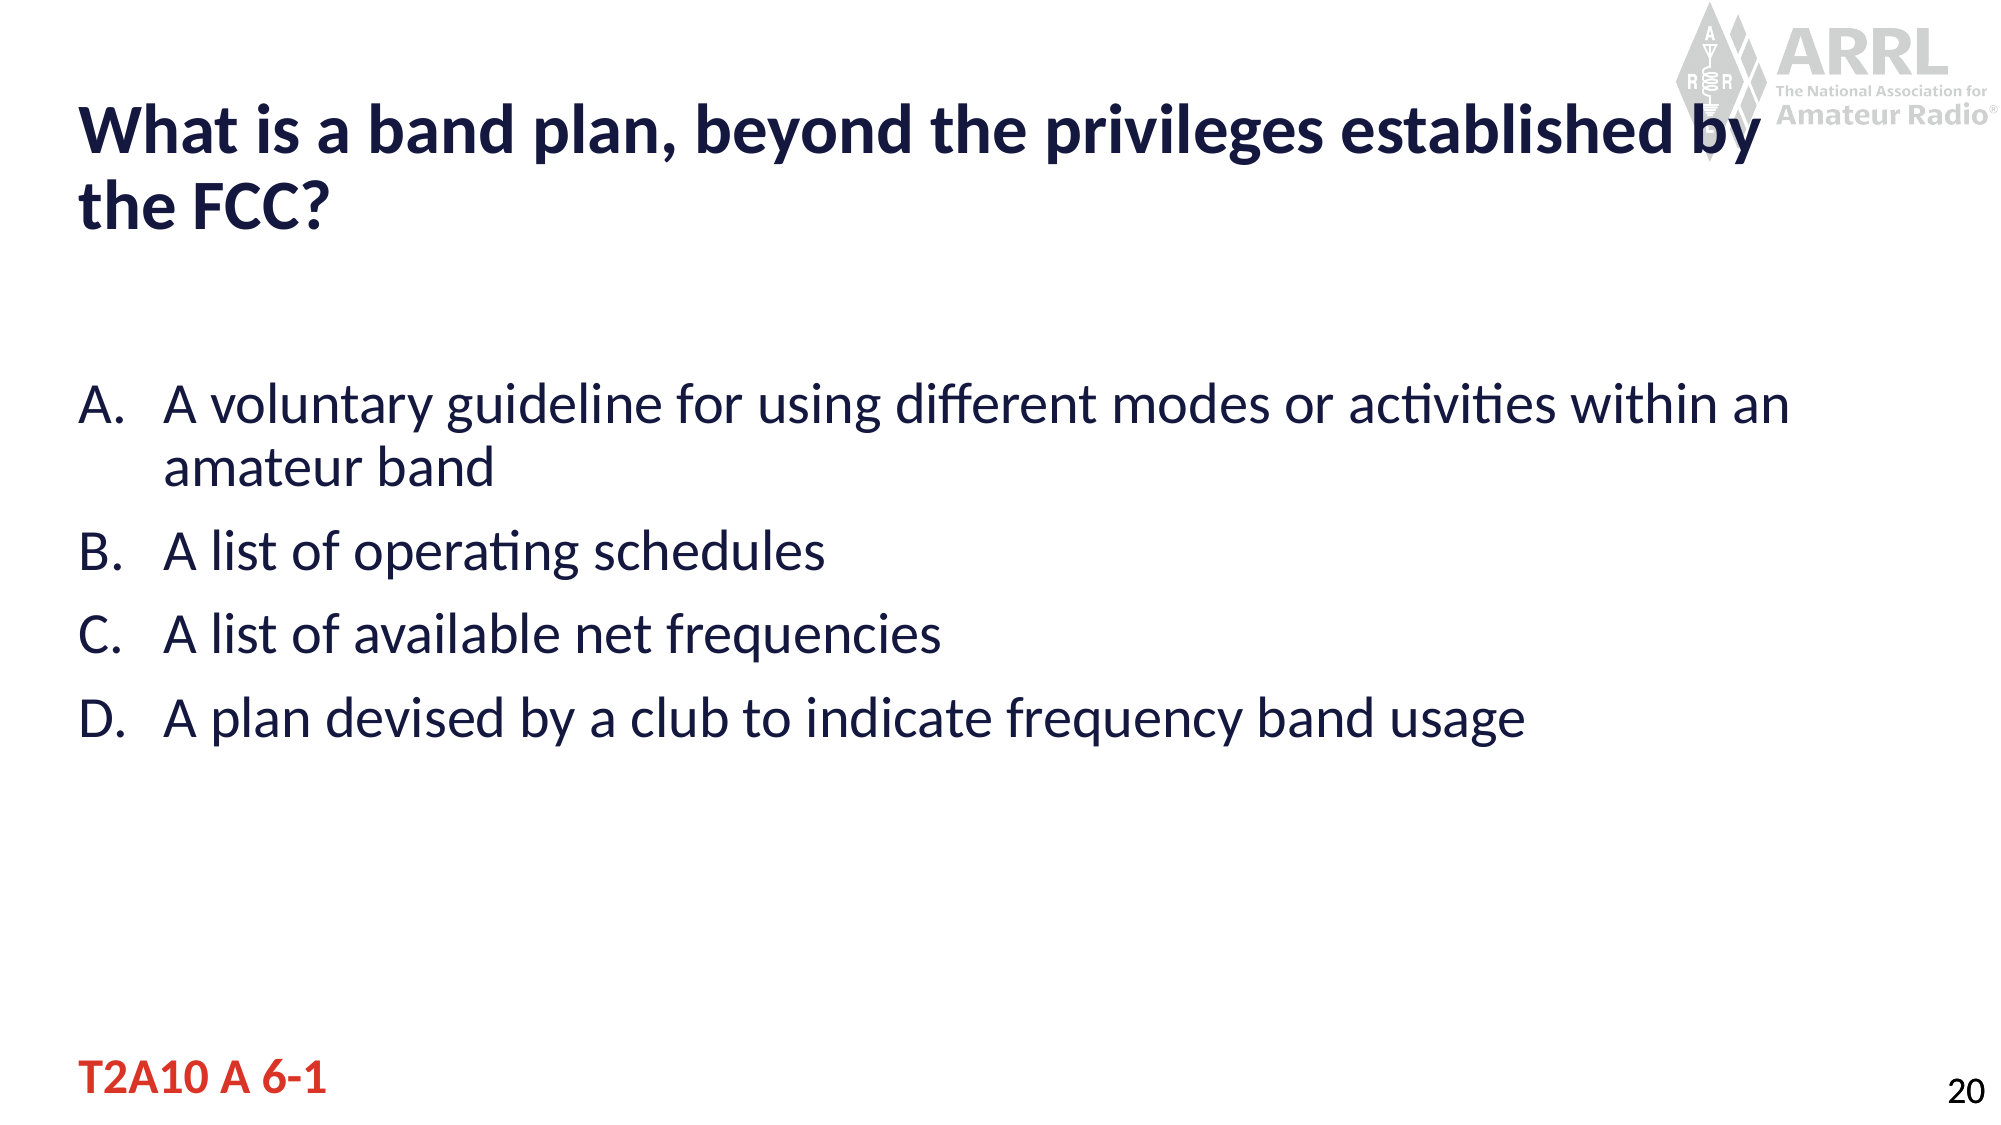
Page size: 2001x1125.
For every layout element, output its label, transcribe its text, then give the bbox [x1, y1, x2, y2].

text_box T2A10 A 6-1 [63, 1036, 921, 1112]
title What is a band plan, beyond the privileges established by the FCC? [63, 59, 1863, 278]
list A voluntary guideline for using different modes or activities within an amateur band A list of operating schedules A list of available net frequencies A plan devised by a club to indicate frequency band usage [63, 365, 1863, 989]
picture [1674, 0, 2000, 164]
